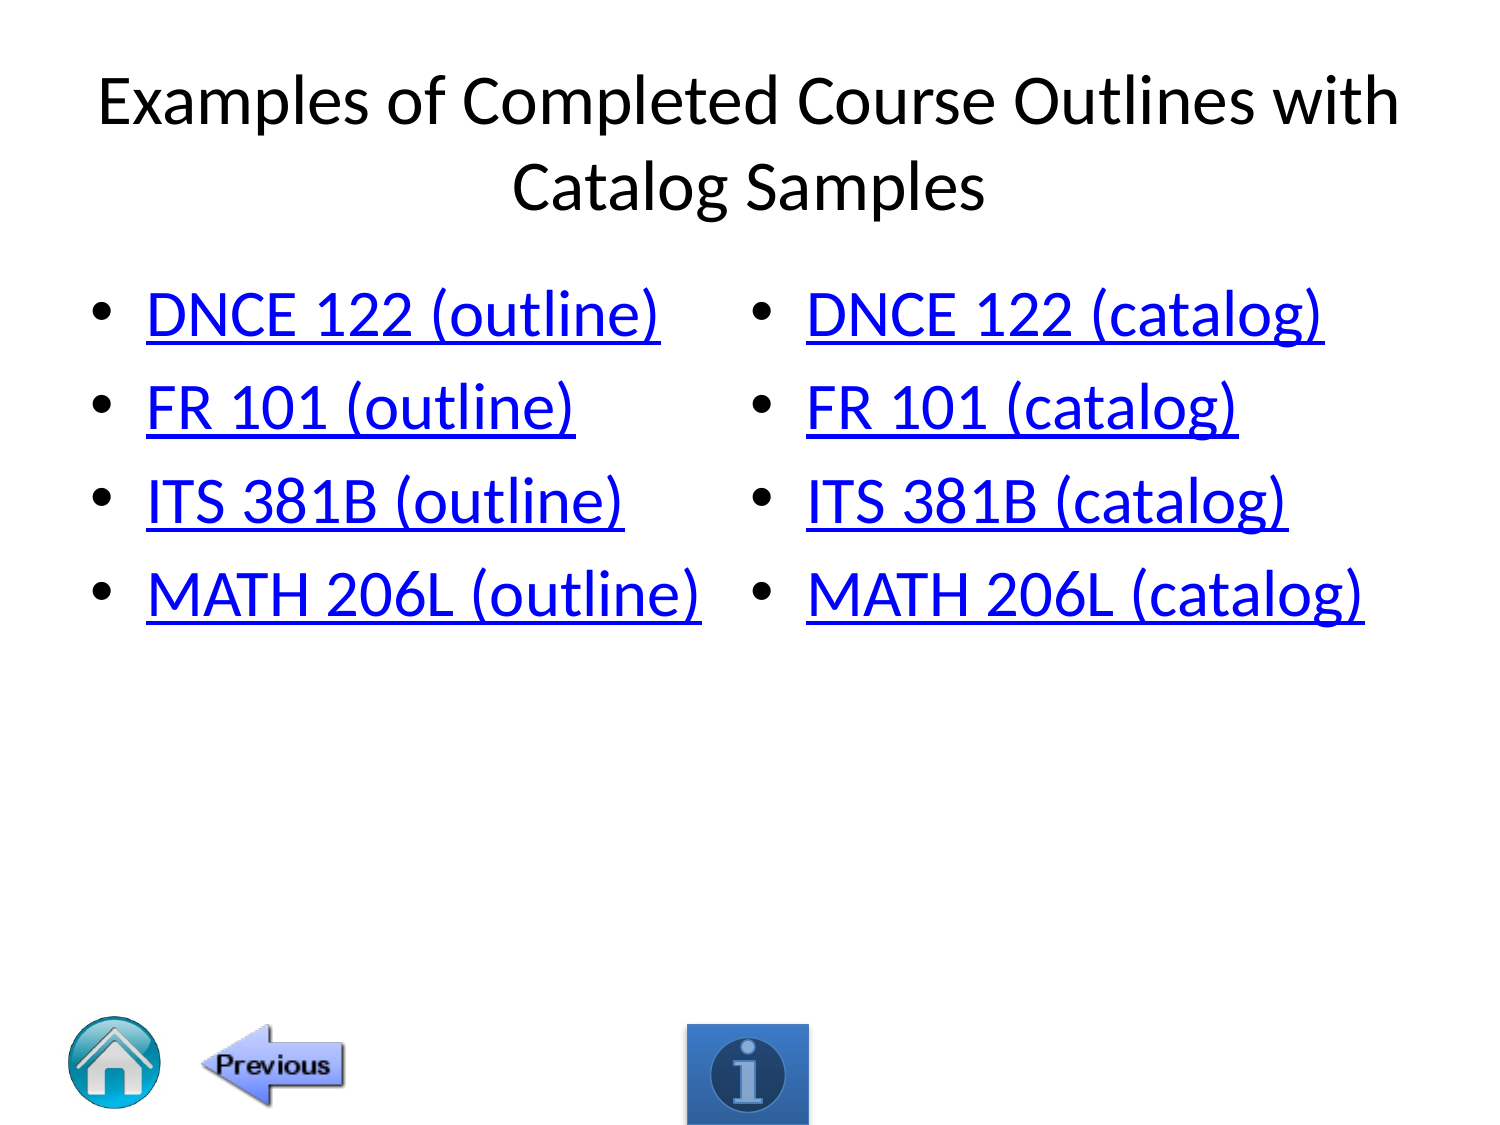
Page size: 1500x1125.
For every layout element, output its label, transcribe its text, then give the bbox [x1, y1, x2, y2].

picture [62, 1009, 166, 1113]
title Examples of Completed Course Outlines with Catalog Samples [75, 45, 1425, 233]
list DNCE 122 (outline) FR 101 (outline) ITS 381B (outline) MATH 206L (outline) DNCE 122 (catalog) FR 101 (catalog) ITS 381B (catalog) MATH 206L (catalog) [75, 262, 1425, 1005]
text_box [687, 1024, 809, 1125]
picture [200, 1023, 350, 1113]
